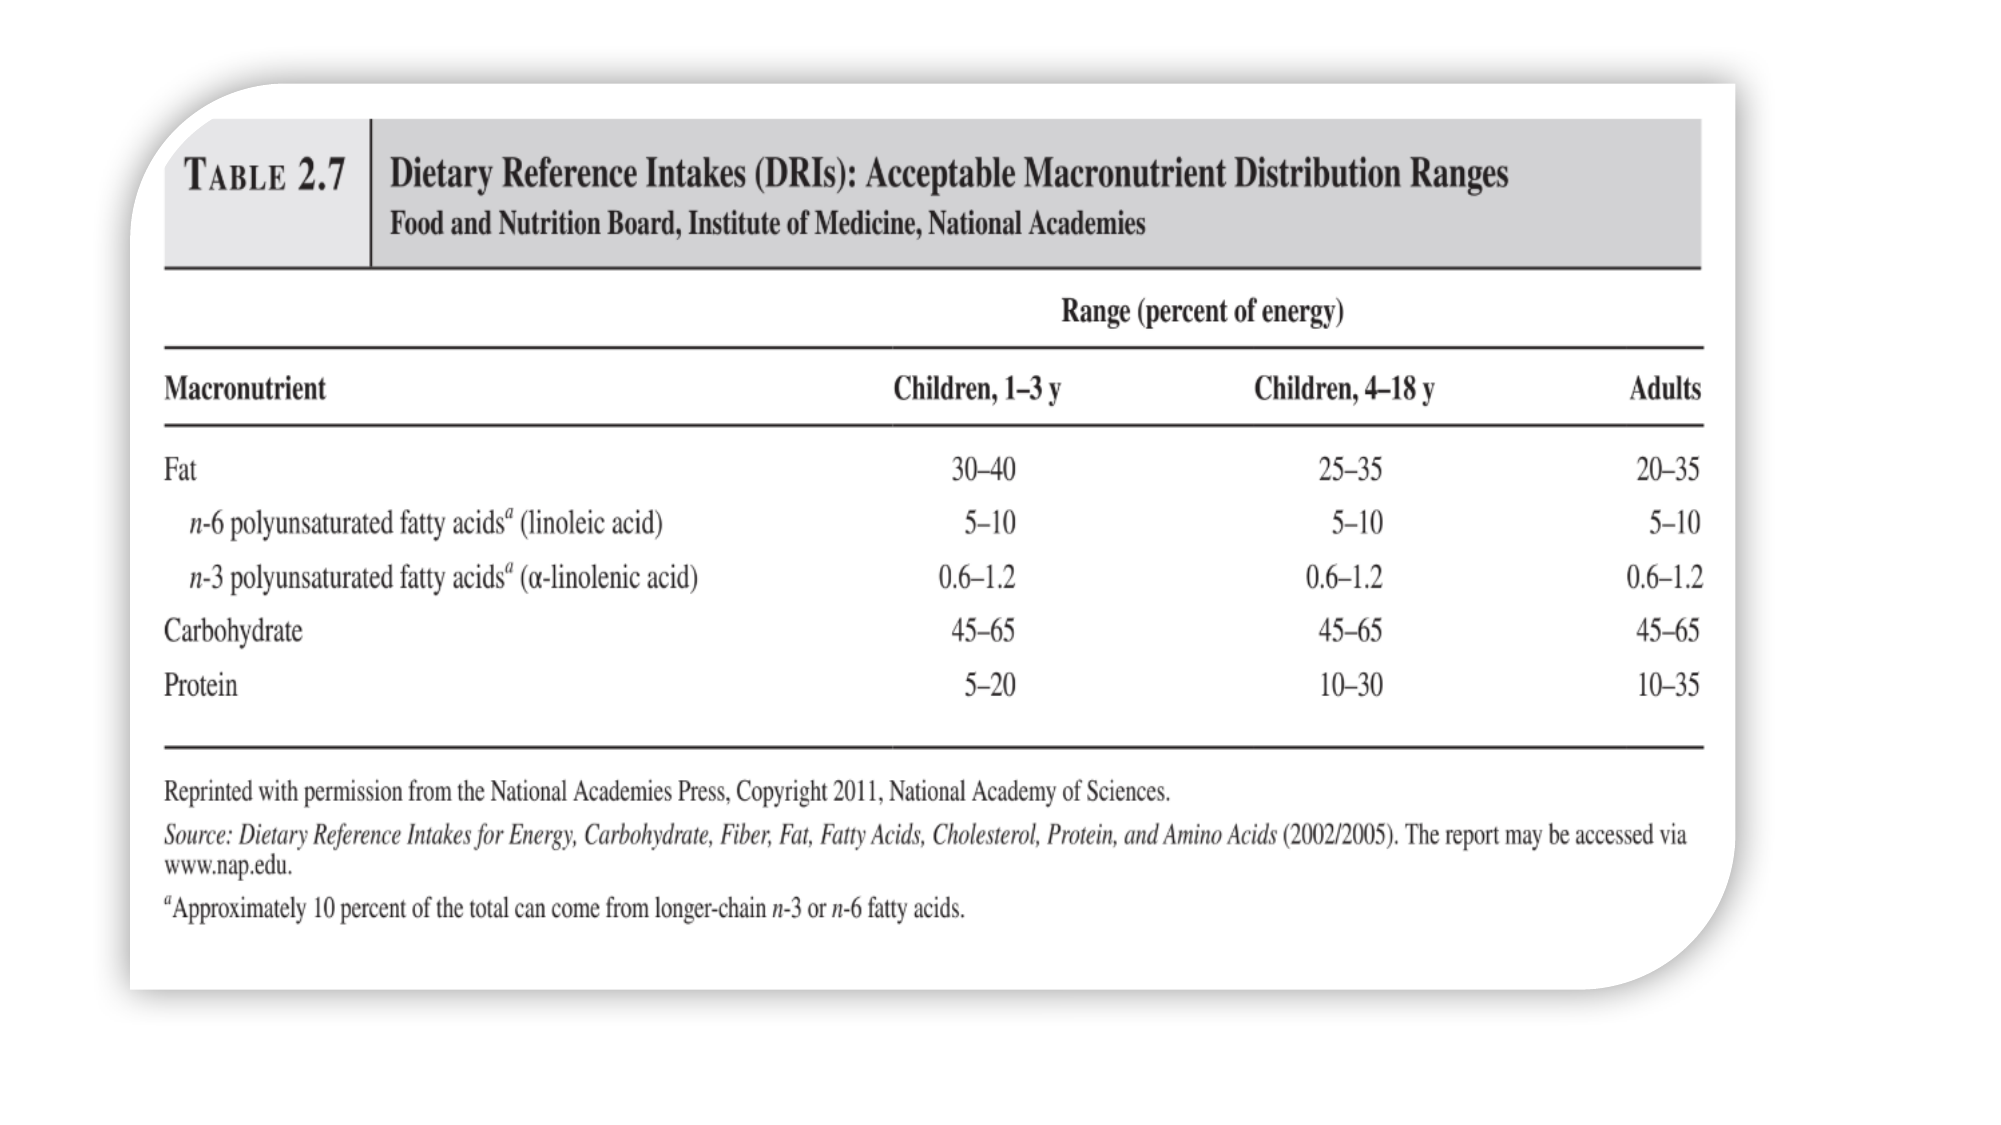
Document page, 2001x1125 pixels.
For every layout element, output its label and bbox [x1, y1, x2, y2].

picture [137, 90, 1729, 983]
